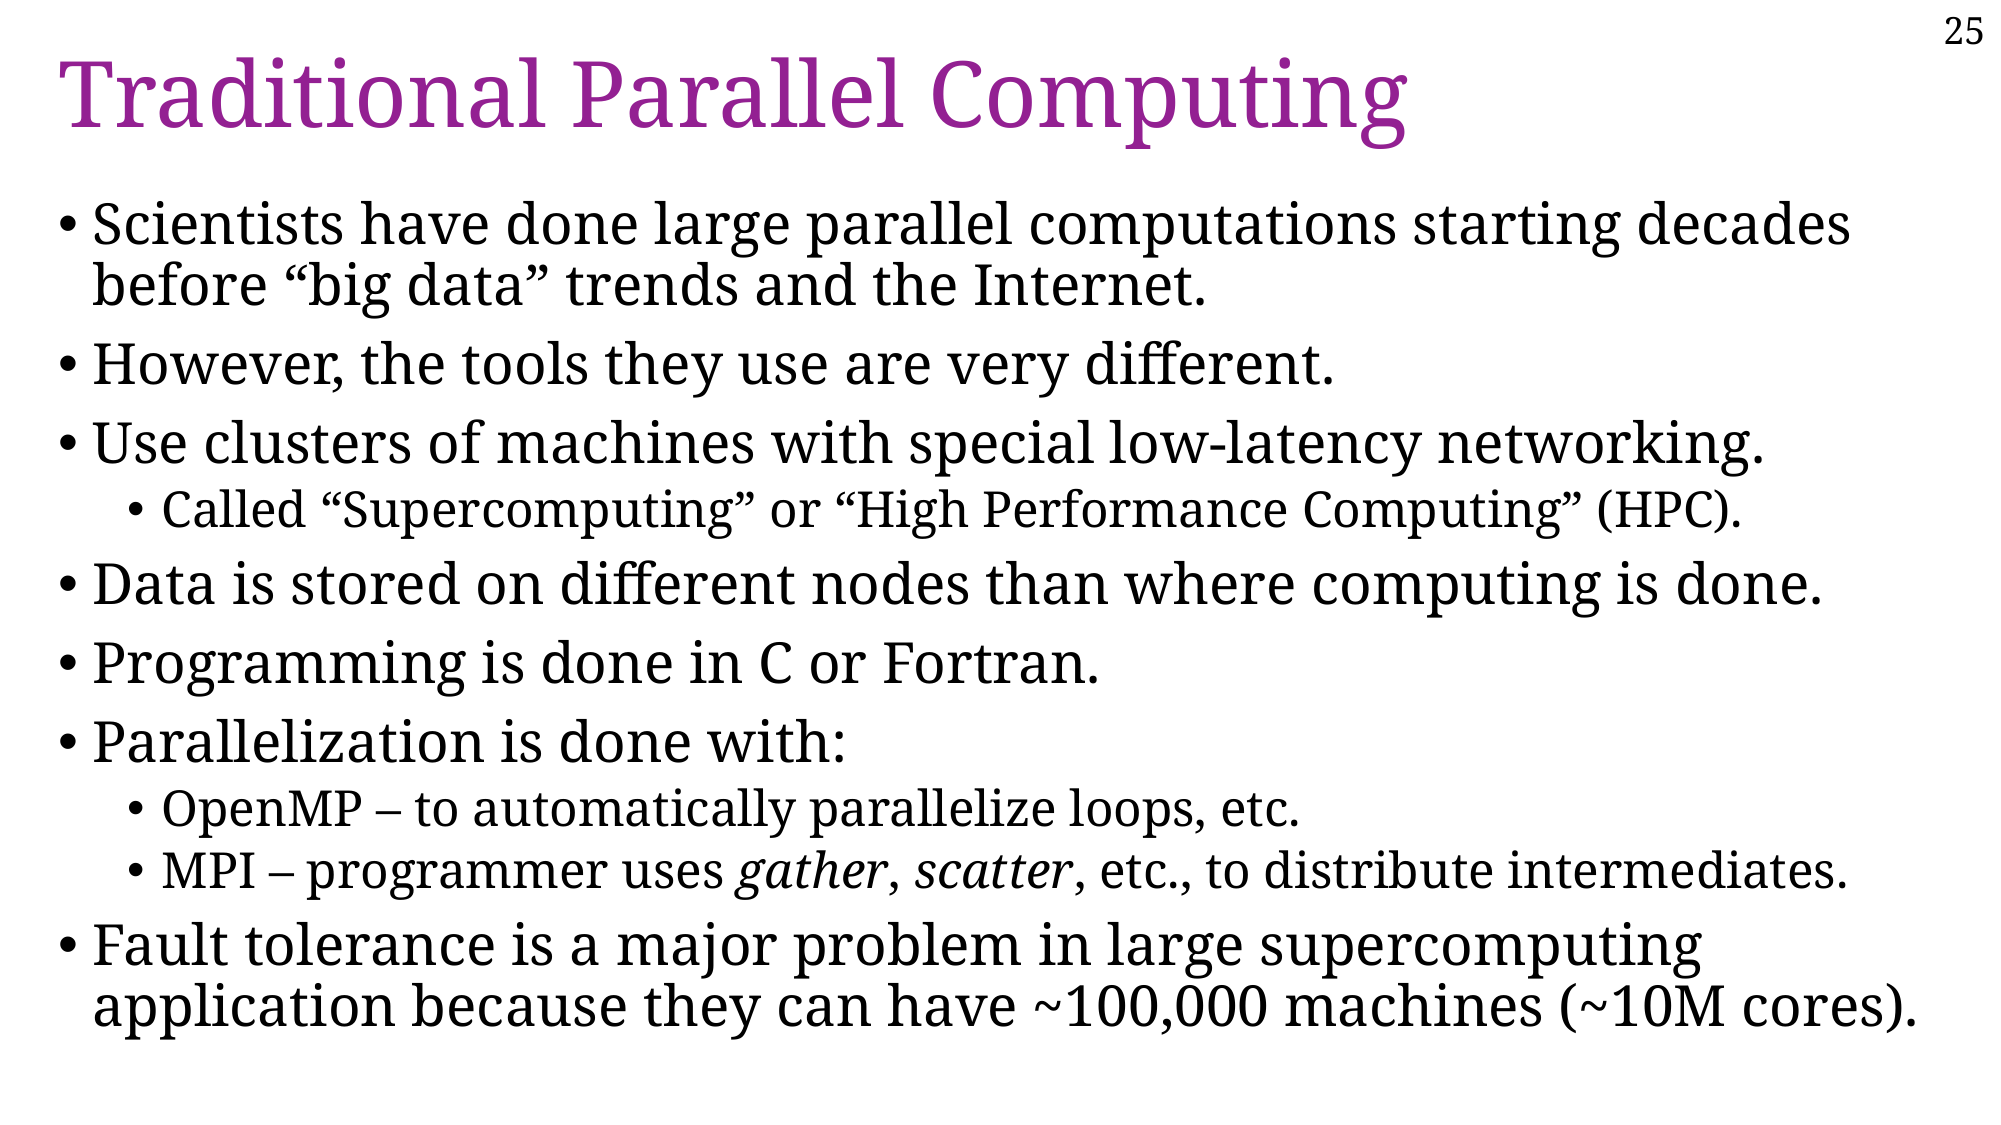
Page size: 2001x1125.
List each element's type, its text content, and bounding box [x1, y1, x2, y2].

title Traditional Parallel Computing [43, 25, 1953, 171]
list Scientists have done large parallel computations starting decades before “big data” trends and the Internet. However, the tools they use are very different. Use clusters of machines with special low-latency networking. Called “Supercomputing” or “High Performance Computing” (HPC). Data is stored on different nodes than where computing is done. Programming is done in C or Fortran. Parallelization is done with: OpenMP – to automatically parallelize loops, etc. MPI – programmer uses gather, scatter, etc., to distribute intermediates. Fault tolerance is a major problem in large supercomputing application because they can have ~100,000 machines (~10M cores). [43, 188, 1953, 1106]
